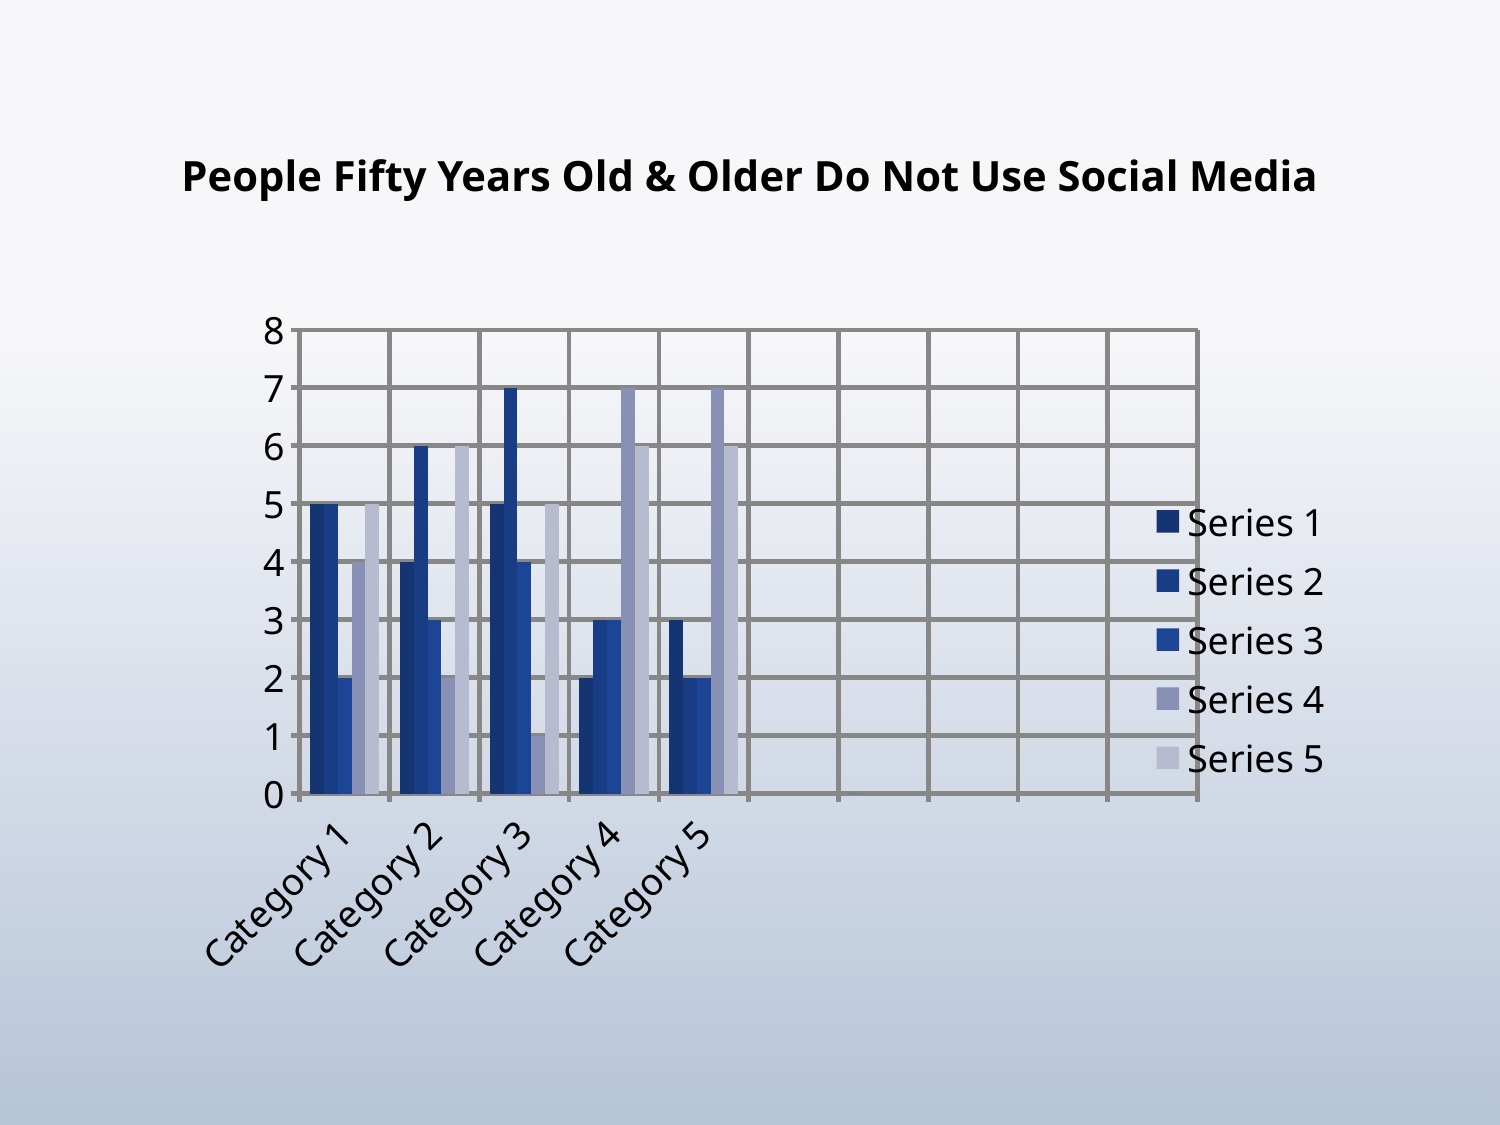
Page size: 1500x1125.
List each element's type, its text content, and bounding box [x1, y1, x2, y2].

chart [148, 284, 1352, 995]
title People Fifty Years Old & Older Do Not Use Social Media [150, 37, 1350, 245]
